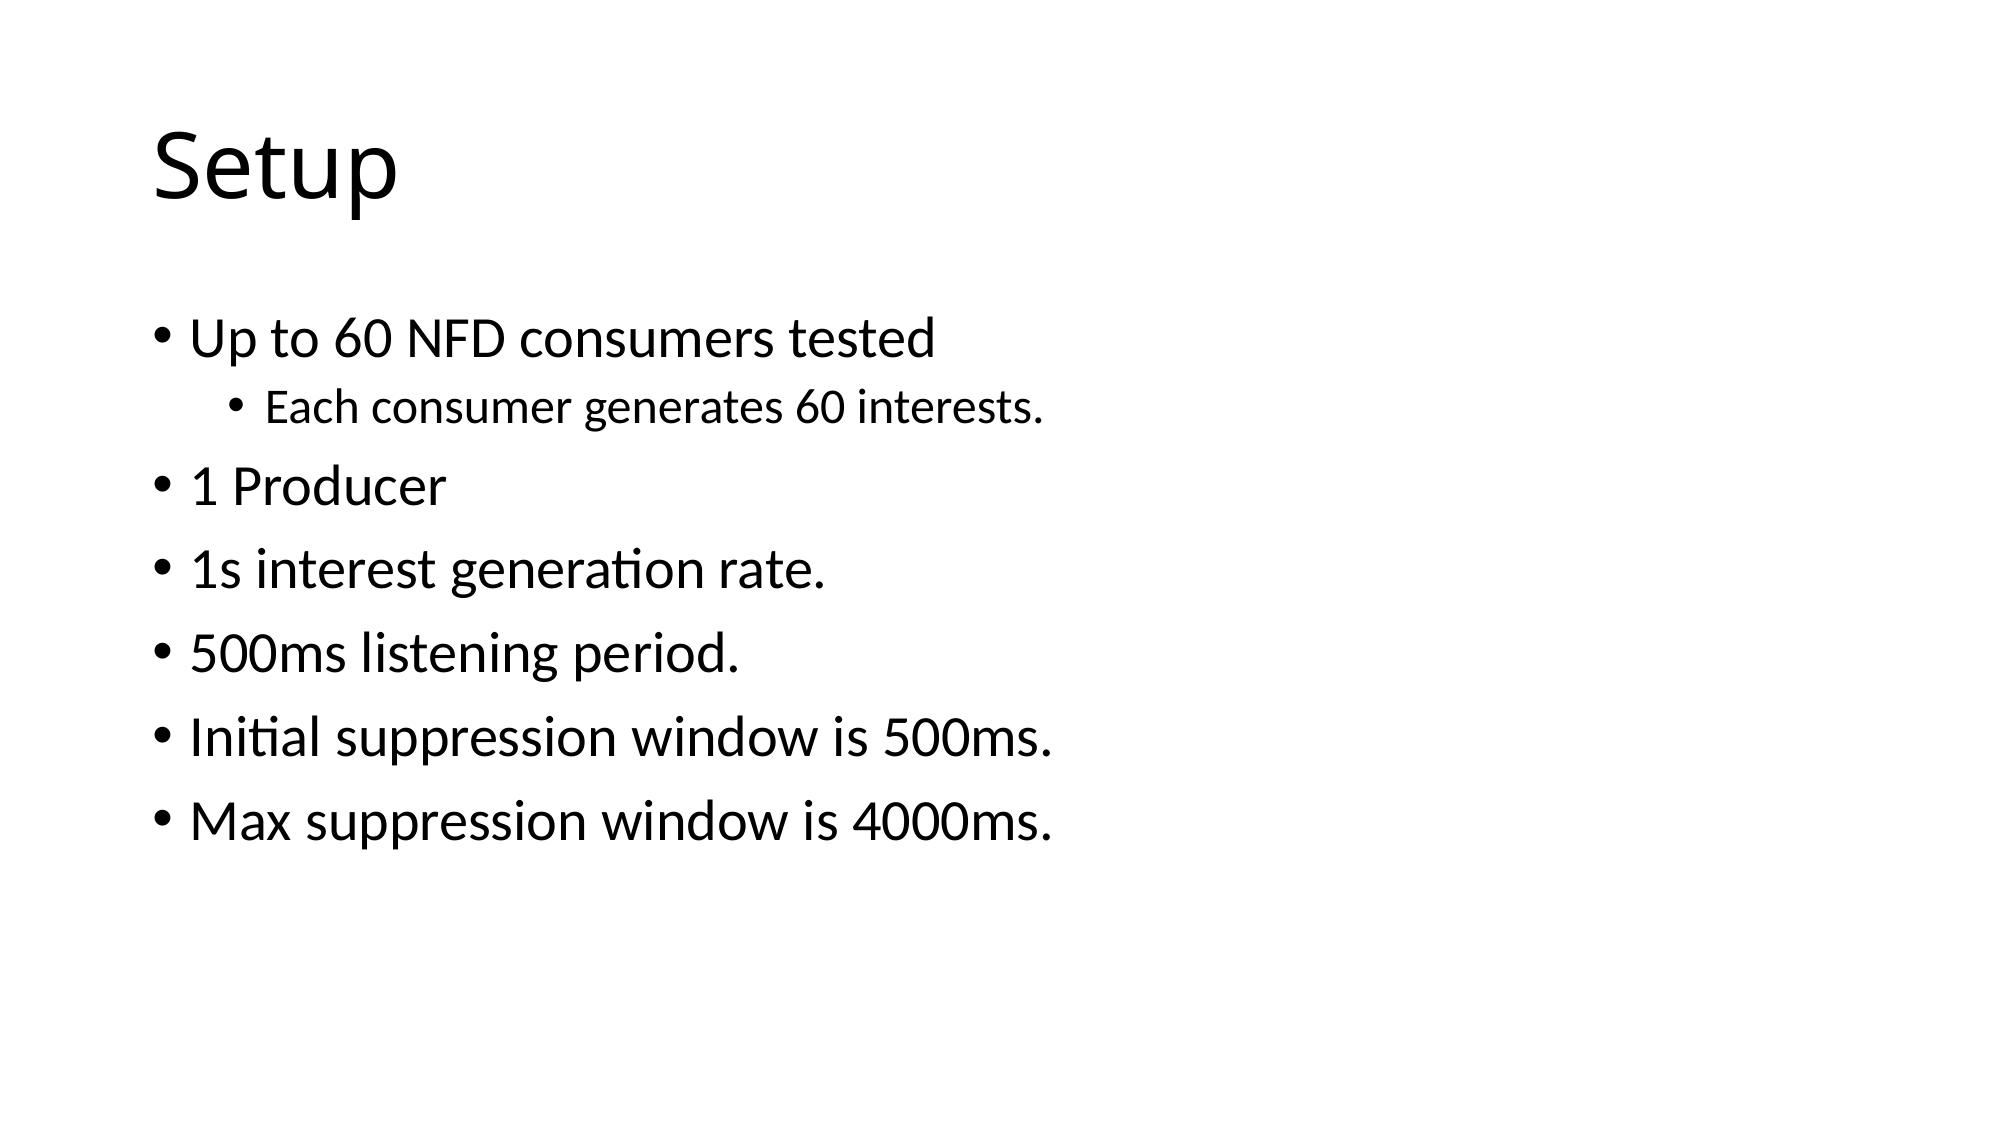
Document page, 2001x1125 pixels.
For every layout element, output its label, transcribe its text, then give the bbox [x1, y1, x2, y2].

title Setup [137, 59, 1863, 278]
list Up to 60 NFD consumers tested Each consumer generates 60 interests. 1 Producer 1s interest generation rate. 500ms listening period. Initial suppression window is 500ms. Max suppression window is 4000ms. [137, 299, 1863, 1014]
